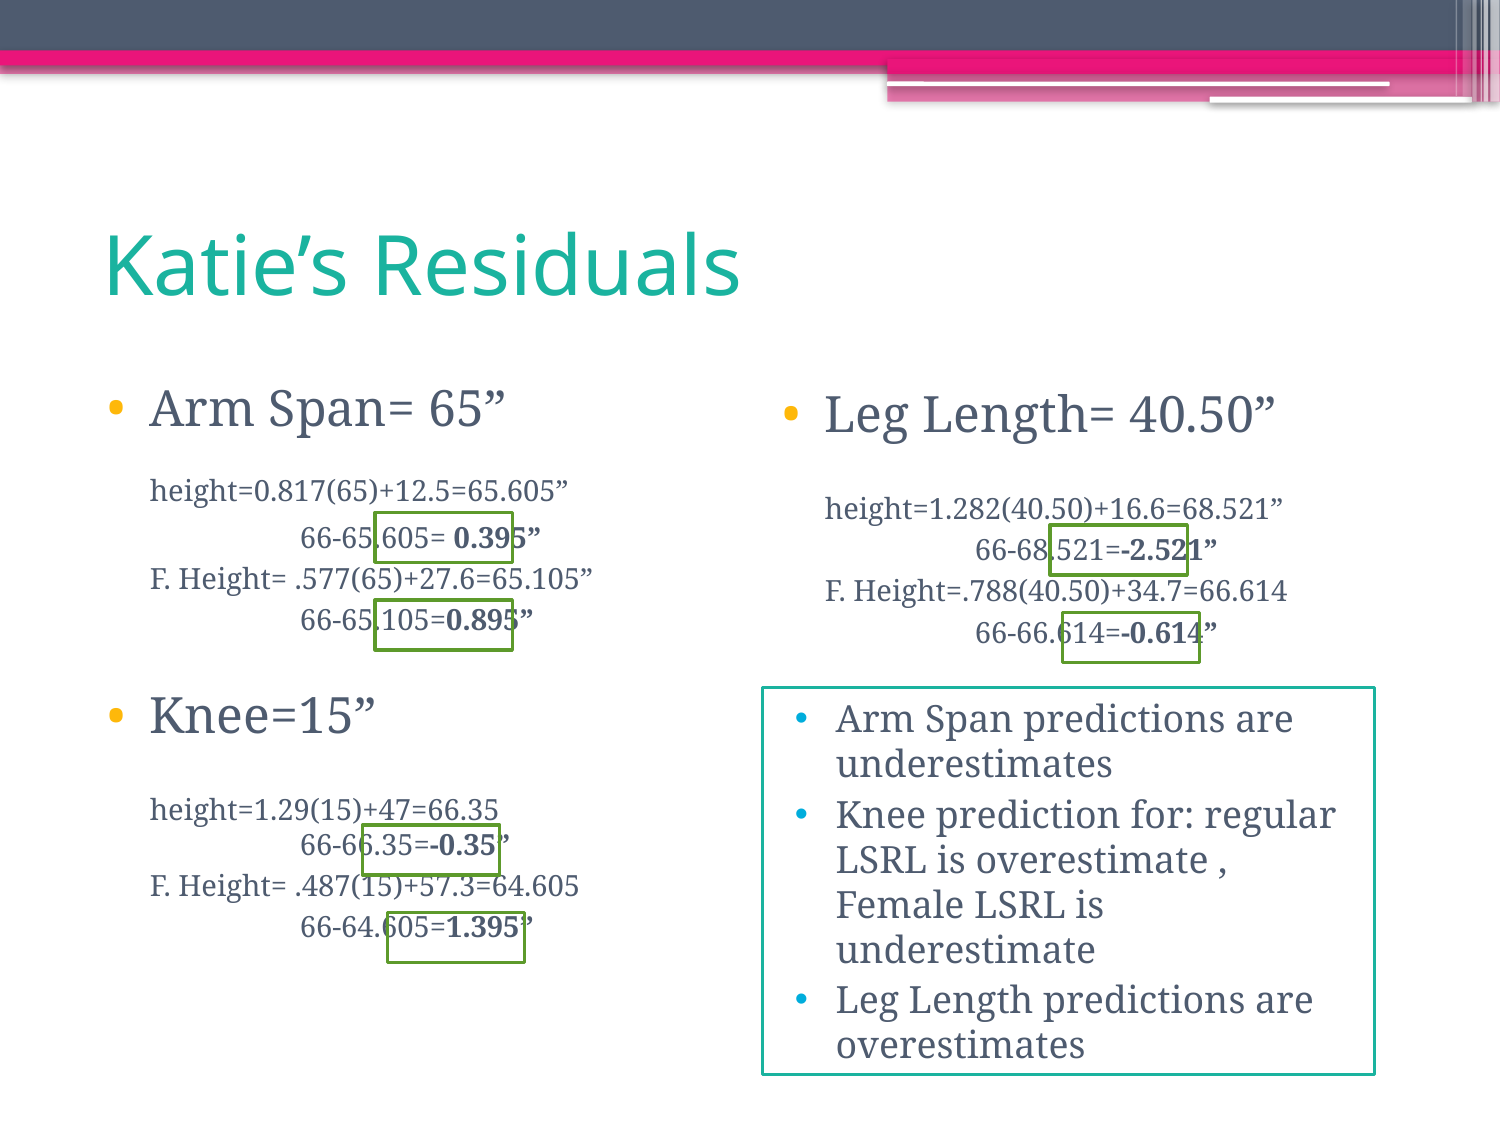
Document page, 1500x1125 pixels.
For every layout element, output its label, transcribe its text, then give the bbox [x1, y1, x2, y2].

text_box [373, 511, 514, 564]
text_box [386, 911, 526, 964]
title Katie’s Residuals [87, 174, 1438, 350]
text_box Arm Span predictions are underestimates Knee prediction for: regular LSRL is overestimate , Female LSRL is underestimate Leg Length predictions are overestimates [761, 686, 1376, 1076]
text_box [361, 823, 501, 877]
text_box [373, 598, 514, 652]
list Arm Span= 65” height=0.817(65)+12.5=65.605” 66-65.605= 0.395” F. Height= .577(65)+27.6=65.105” 66-65.105=0.895” Knee=15” height=1.29(15)+47=66.35 66-66.35=-0.35” F. Height= .487(15)+57.3=64.605 66-64.605=1.395” [75, 368, 688, 1079]
text_box Leg Length= 40.50” height=1.282(40.50)+16.6=68.521” 66-68.521=-2.521” F. Height=.788(40.50)+34.7=66.614 66-66.614=-0.614” [749, 374, 1363, 738]
text_box [1061, 611, 1201, 664]
text_box [1048, 523, 1189, 577]
